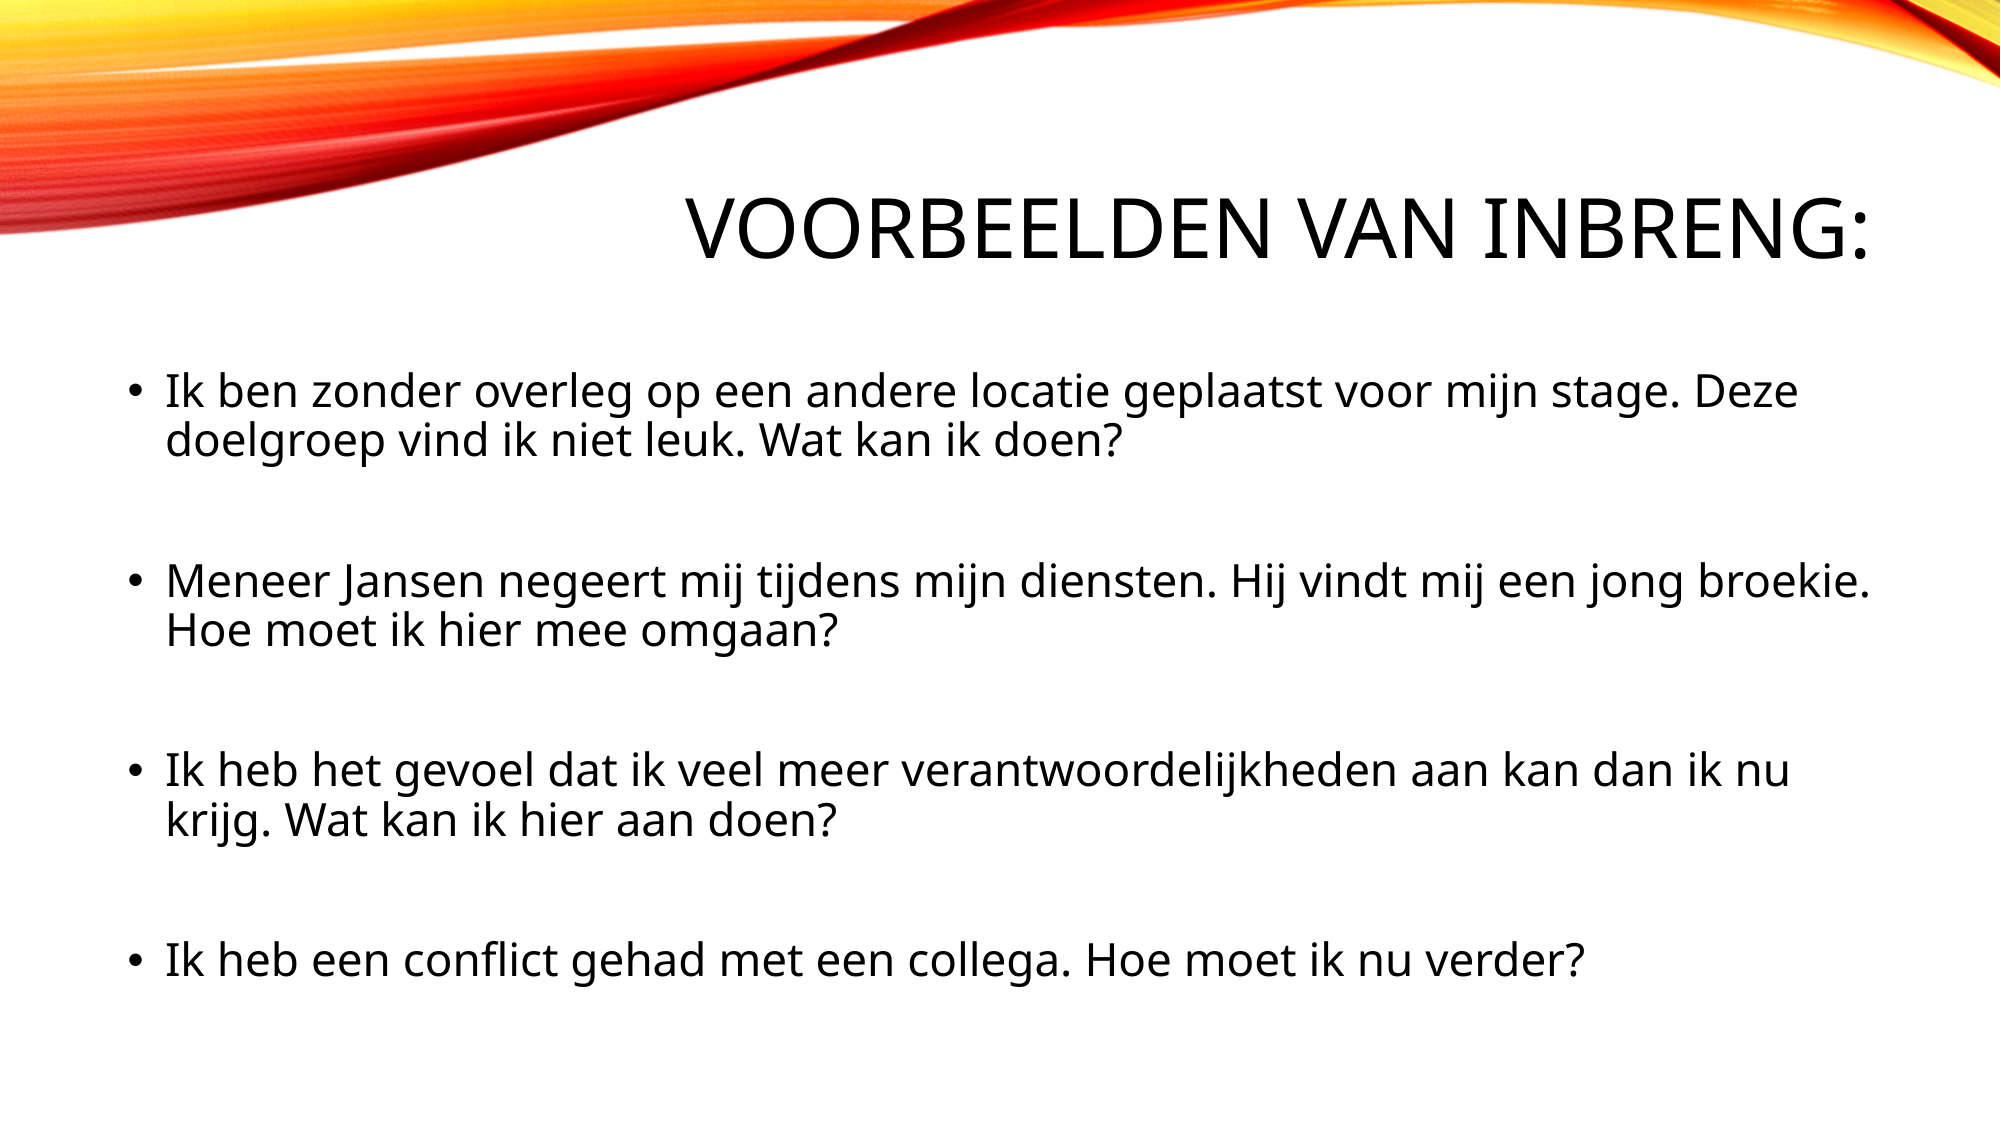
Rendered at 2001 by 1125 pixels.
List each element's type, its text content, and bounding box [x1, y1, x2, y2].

title Voorbeelden van inbreng: [474, 125, 1888, 338]
picture [0, 0, 2000, 237]
list Ik ben zonder overleg op een andere locatie geplaatst voor mijn stage. Deze doelgroep vind ik niet leuk. Wat kan ik doen? Meneer Jansen negeert mij tijdens mijn diensten. Hij vindt mij een jong broekie. Hoe moet ik hier mee omgaan? Ik heb het gevoel dat ik veel meer verantwoordelijkheden aan kan dan ik nu krijg. Wat kan ik hier aan doen? Ik heb een conflict gehad met een collega. Hoe moet ik nu verder? [112, 360, 1888, 1021]
